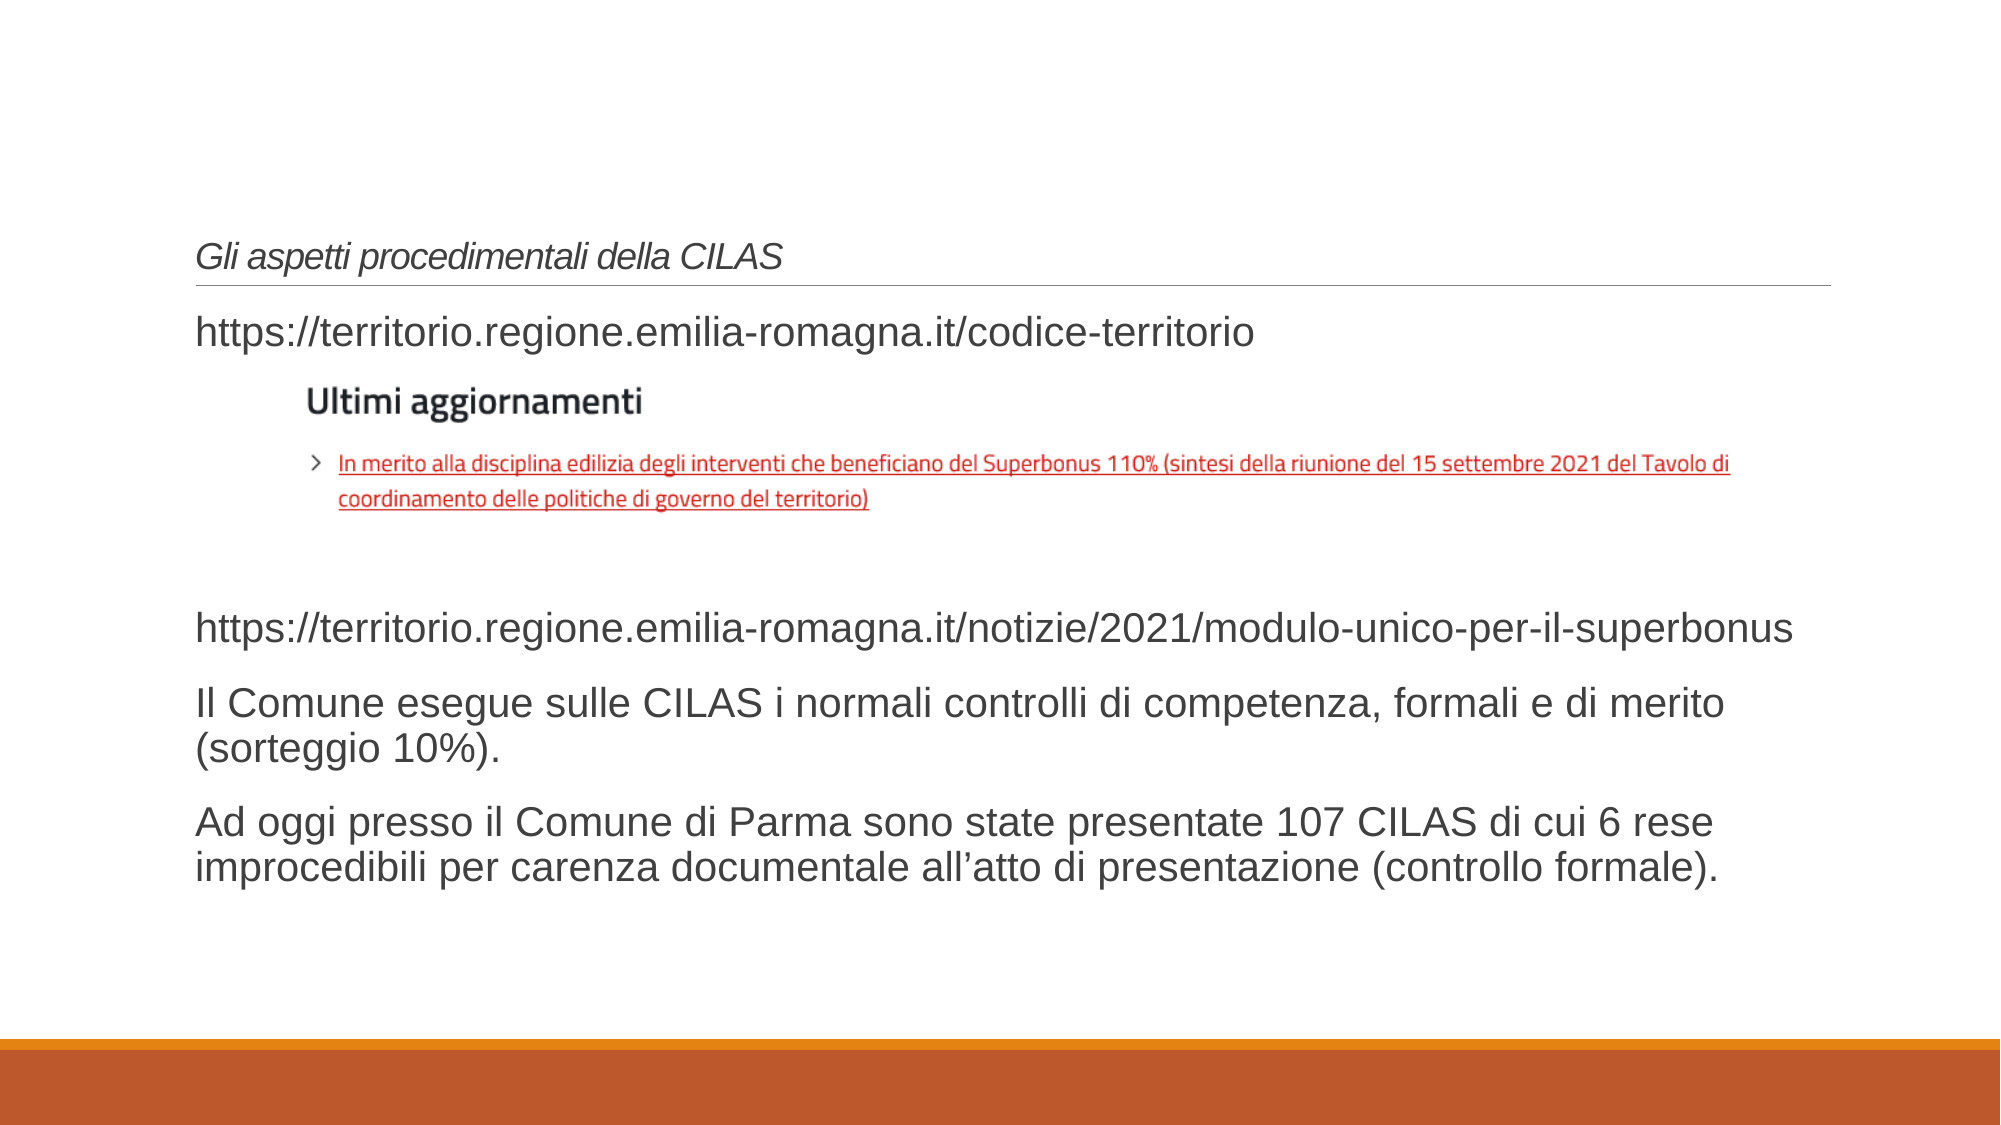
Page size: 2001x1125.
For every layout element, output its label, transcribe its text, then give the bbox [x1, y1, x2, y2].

title Gli aspetti procedimentali della CILAS [180, 47, 1830, 285]
list https://territorio.regione.emilia-romagna.it/codice-territorio https://territorio.regione.emilia-romagna.it/notizie/2021/modulo-unico-per-il-superbonus Il Comune esegue sulle CILAS i normali controlli di competenza, formali e di merito (sorteggio 10%). Ad oggi presso il Comune di Parma sono state presentate 107 CILAS di cui 6 rese improcedibili per carenza documentale all’atto di presentazione (controllo formale). [180, 302, 1830, 963]
picture [242, 359, 1768, 522]
